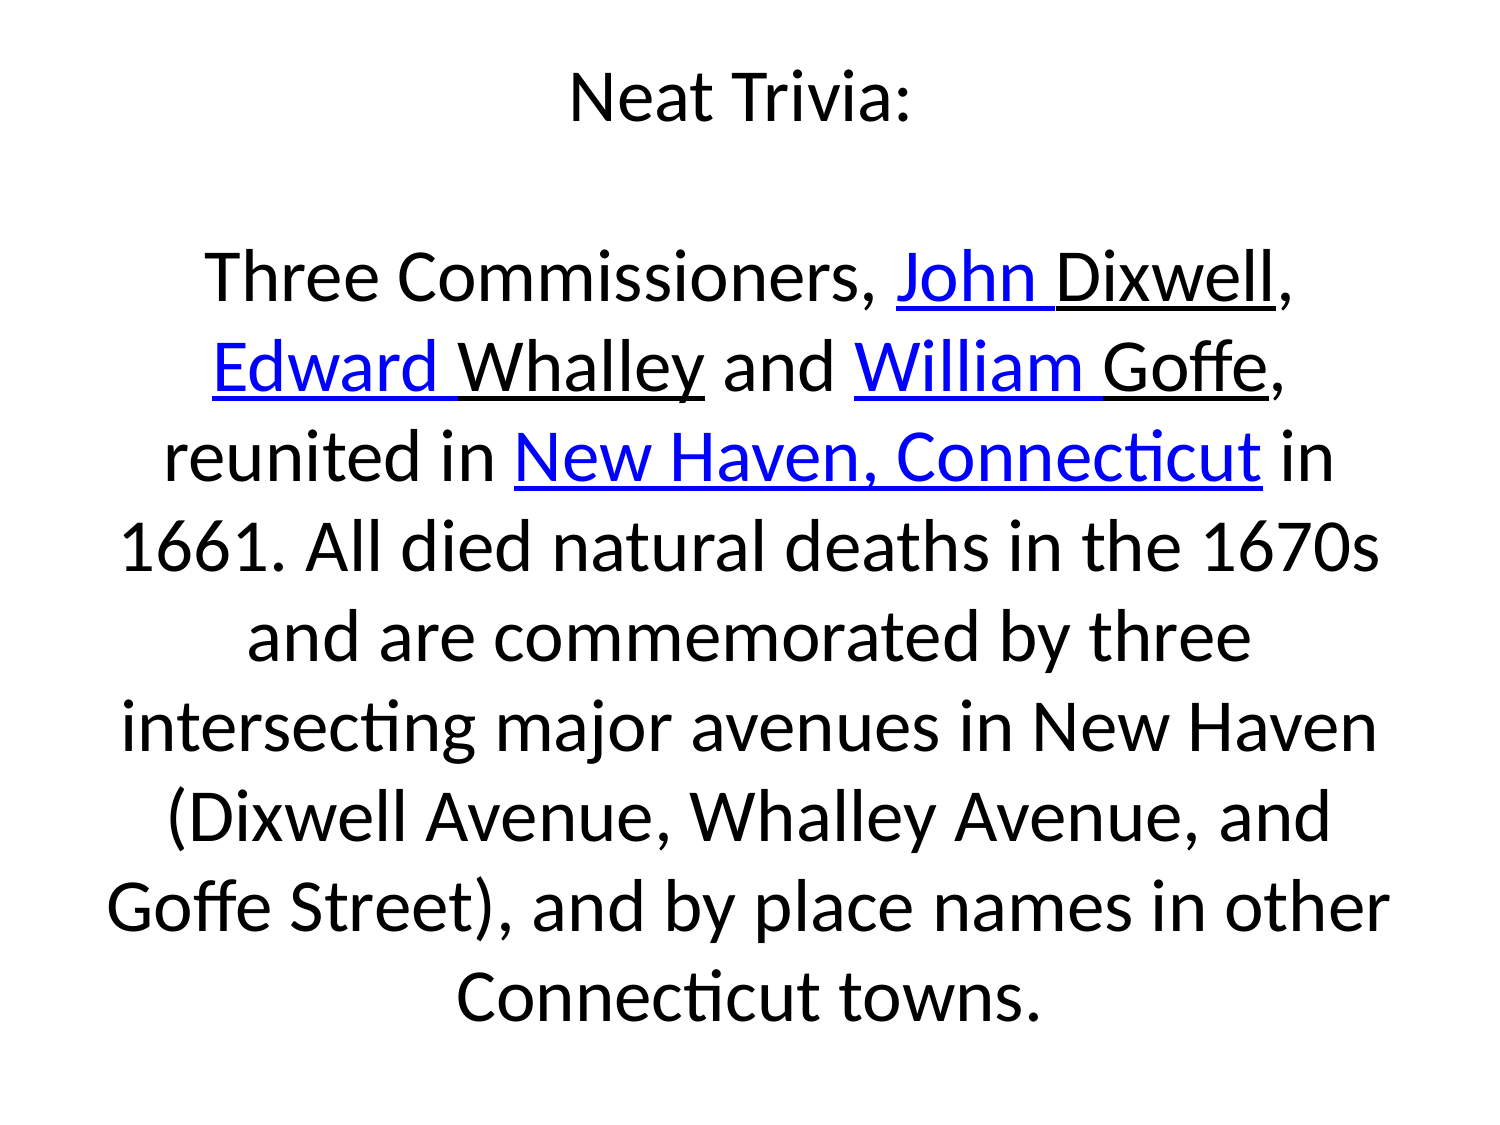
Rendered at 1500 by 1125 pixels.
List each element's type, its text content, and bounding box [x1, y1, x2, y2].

title Neat Trivia: Three Commissioners, John Dixwell, Edward Whalley and William Goffe, reunited in New Haven, Connecticut in 1661. All died natural deaths in the 1670s and are commemorated by three intersecting major avenues in New Haven (Dixwell Avenue, Whalley Avenue, and Goffe Street), and by place names in other Connecticut towns. [74, 44, 1426, 1038]
